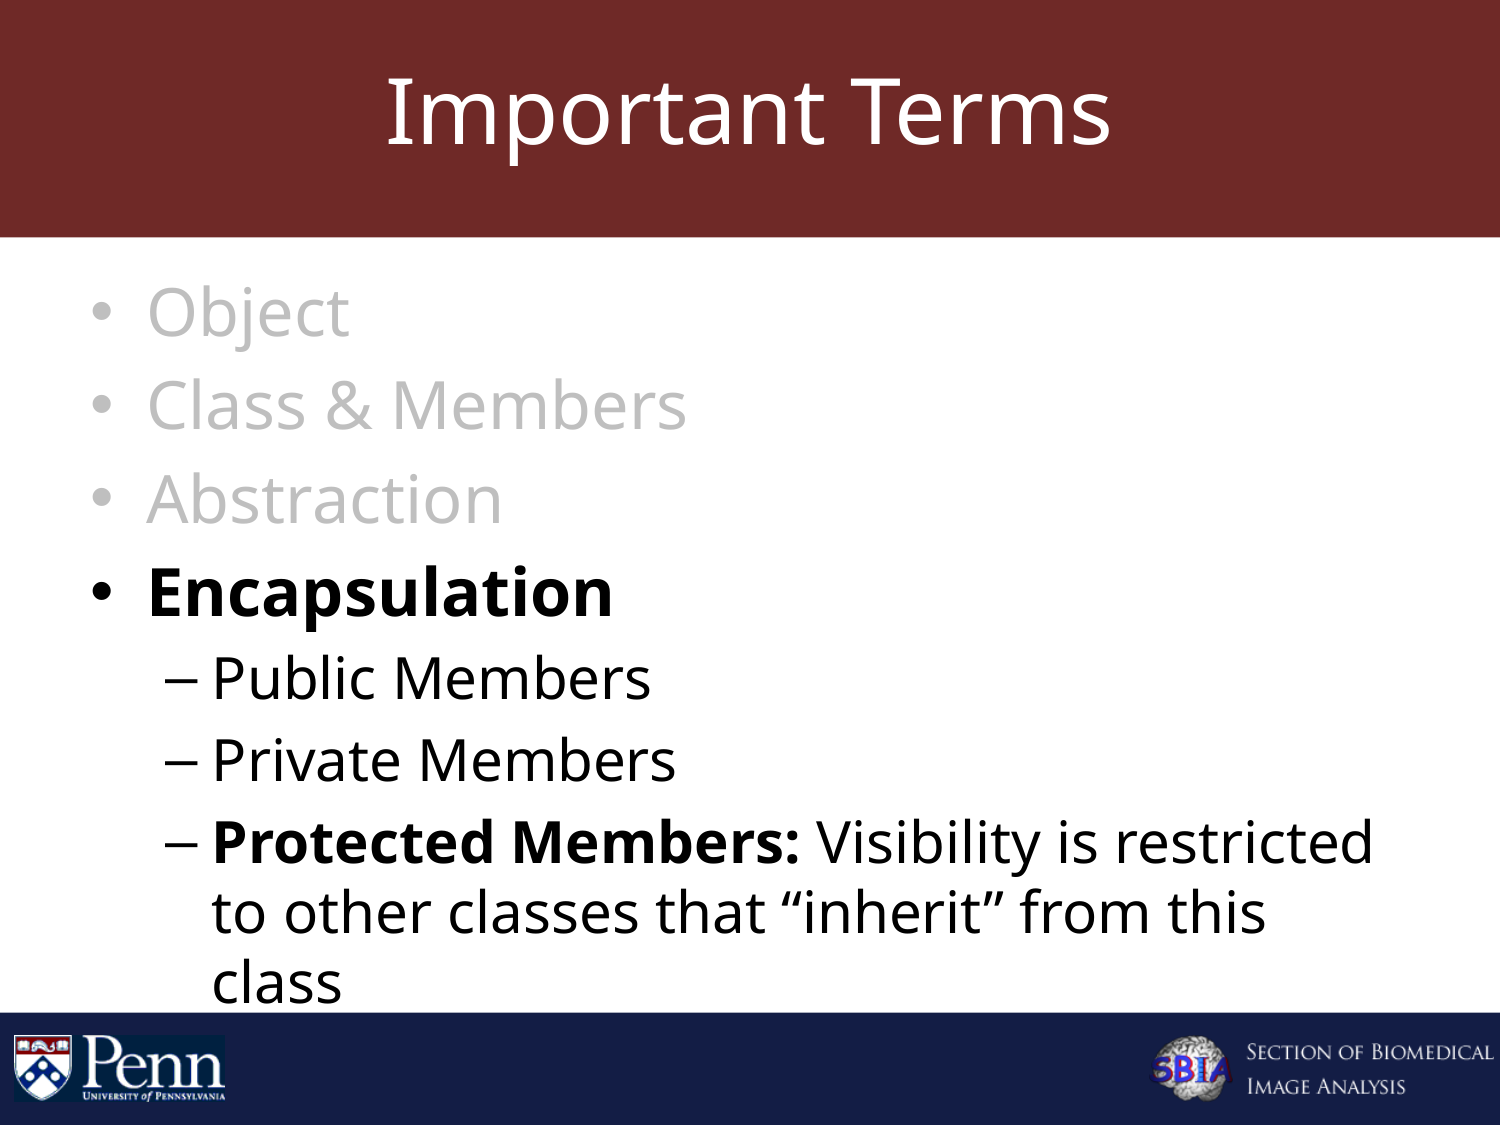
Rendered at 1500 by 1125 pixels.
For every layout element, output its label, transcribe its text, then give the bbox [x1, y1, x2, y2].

list Object Class & Members Abstraction Encapsulation Public Members Private Members Protected Members: Visibility is restricted to other classes that “inherit” from this class [75, 262, 1425, 1013]
title Important Terms [75, 45, 1425, 238]
picture [1149, 1034, 1494, 1103]
picture [14, 1035, 225, 1102]
